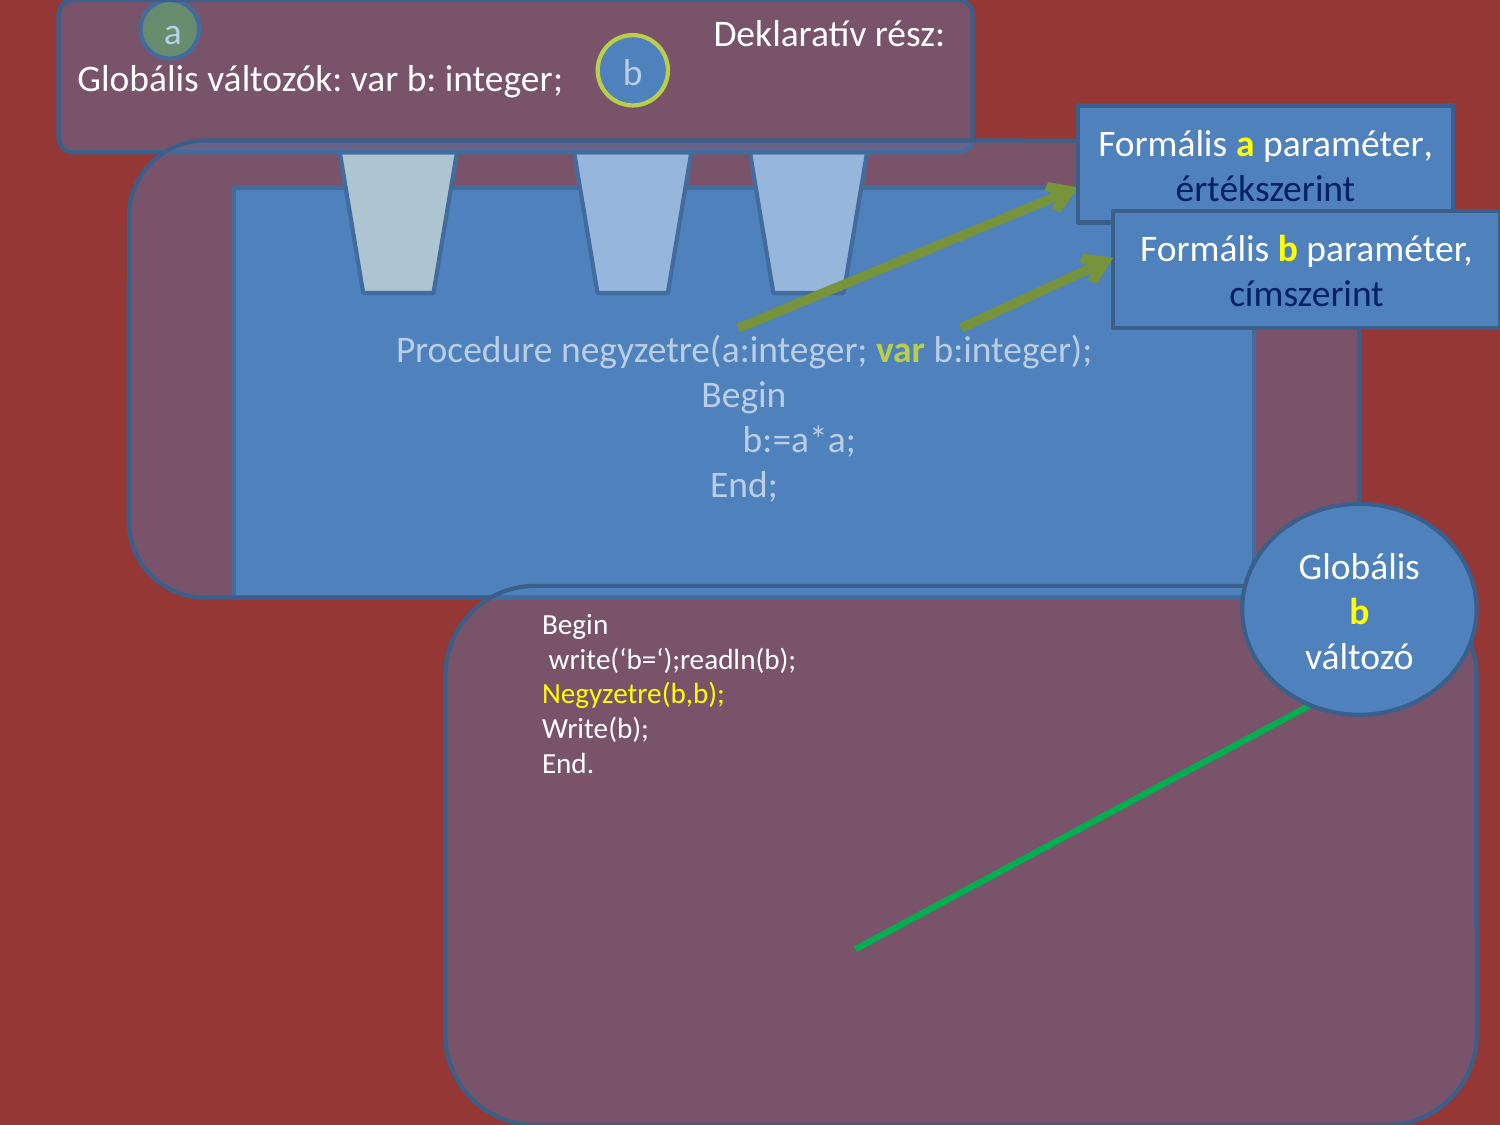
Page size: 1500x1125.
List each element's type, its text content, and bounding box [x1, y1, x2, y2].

text_box Formális b paraméter, címszerint [1111, 209, 1500, 330]
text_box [738, 187, 1079, 329]
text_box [855, 691, 1337, 950]
text_box [443, 583, 1479, 1125]
text_box Begin write(‘b=‘);readln(b); Negyzetre(b,b); Write(b); End. [527, 597, 1430, 788]
text_box Globális b változó [1240, 501, 1479, 697]
text_box Deklaratív rész: Globális változók: var b: integer; [56, 0, 975, 155]
text_box [126, 138, 1362, 600]
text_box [960, 257, 1114, 329]
text_box Formális a paraméter, értékszerint [1076, 103, 1455, 225]
